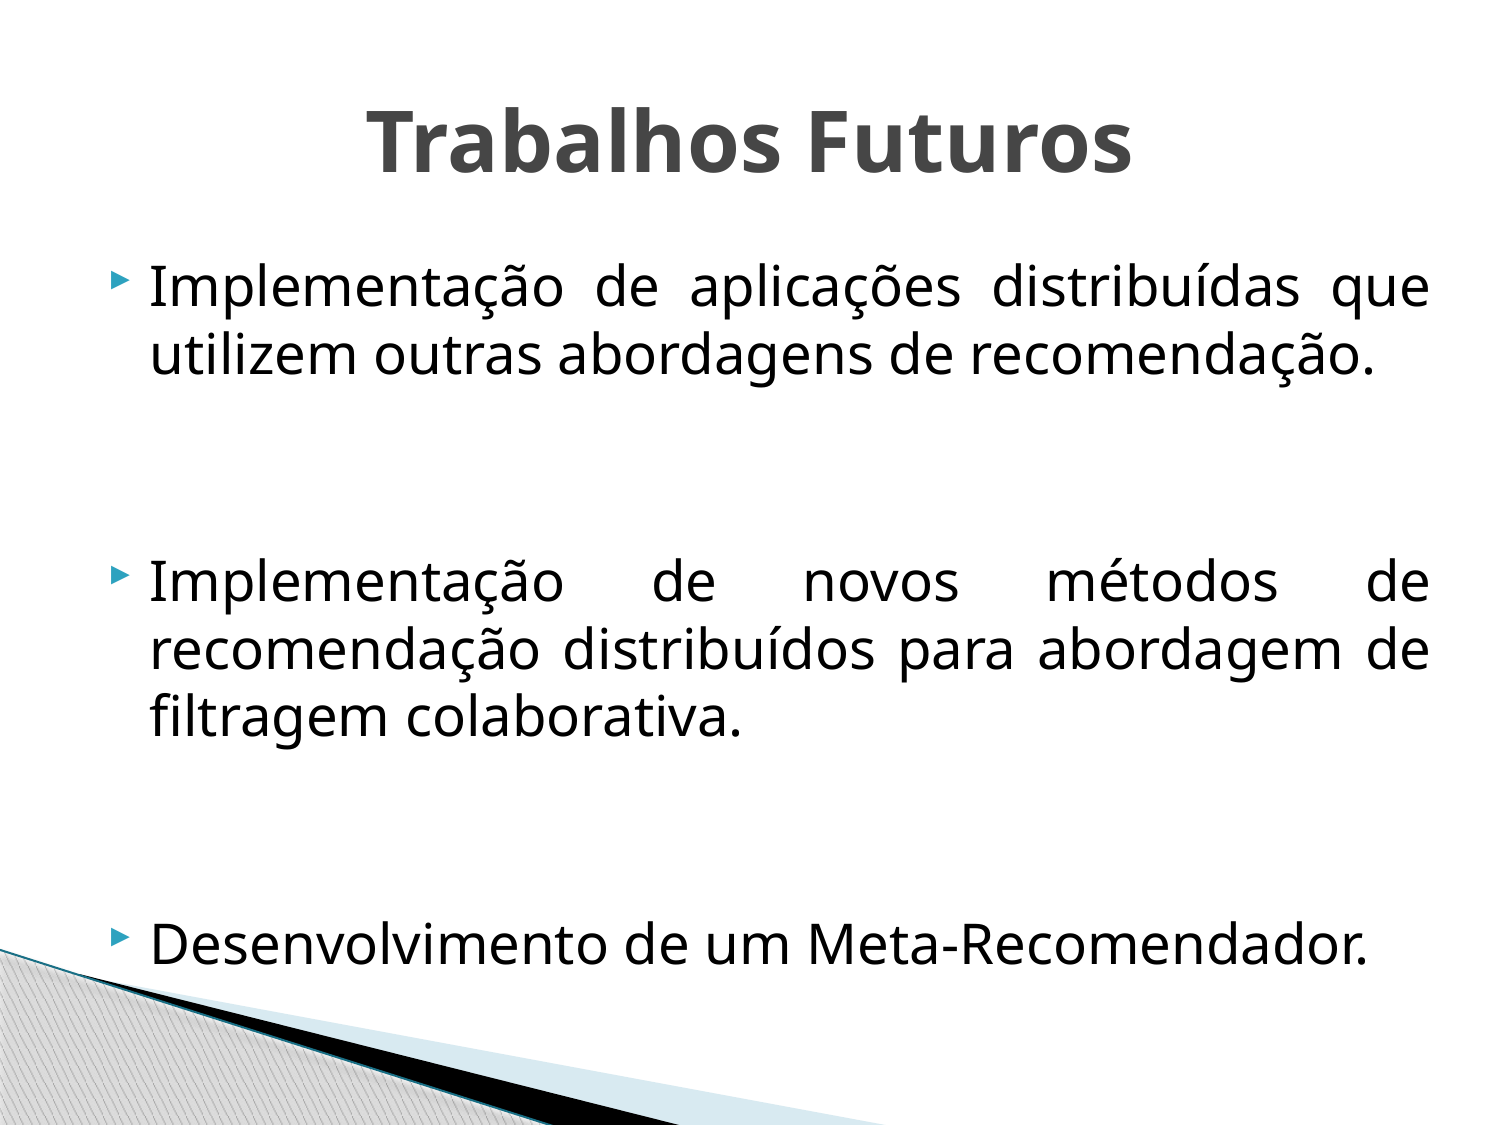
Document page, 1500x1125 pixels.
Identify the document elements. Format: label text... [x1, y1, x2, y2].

list Implementação de aplicações distribuídas que utilizem outras abordagens de recomendação. Implementação de novos métodos de recomendação distribuídos para abordagem de filtragem colaborativa. Desenvolvimento de um Meta-Recomendador. [74, 242, 1448, 986]
title Trabalhos Futuros [75, 45, 1425, 233]
